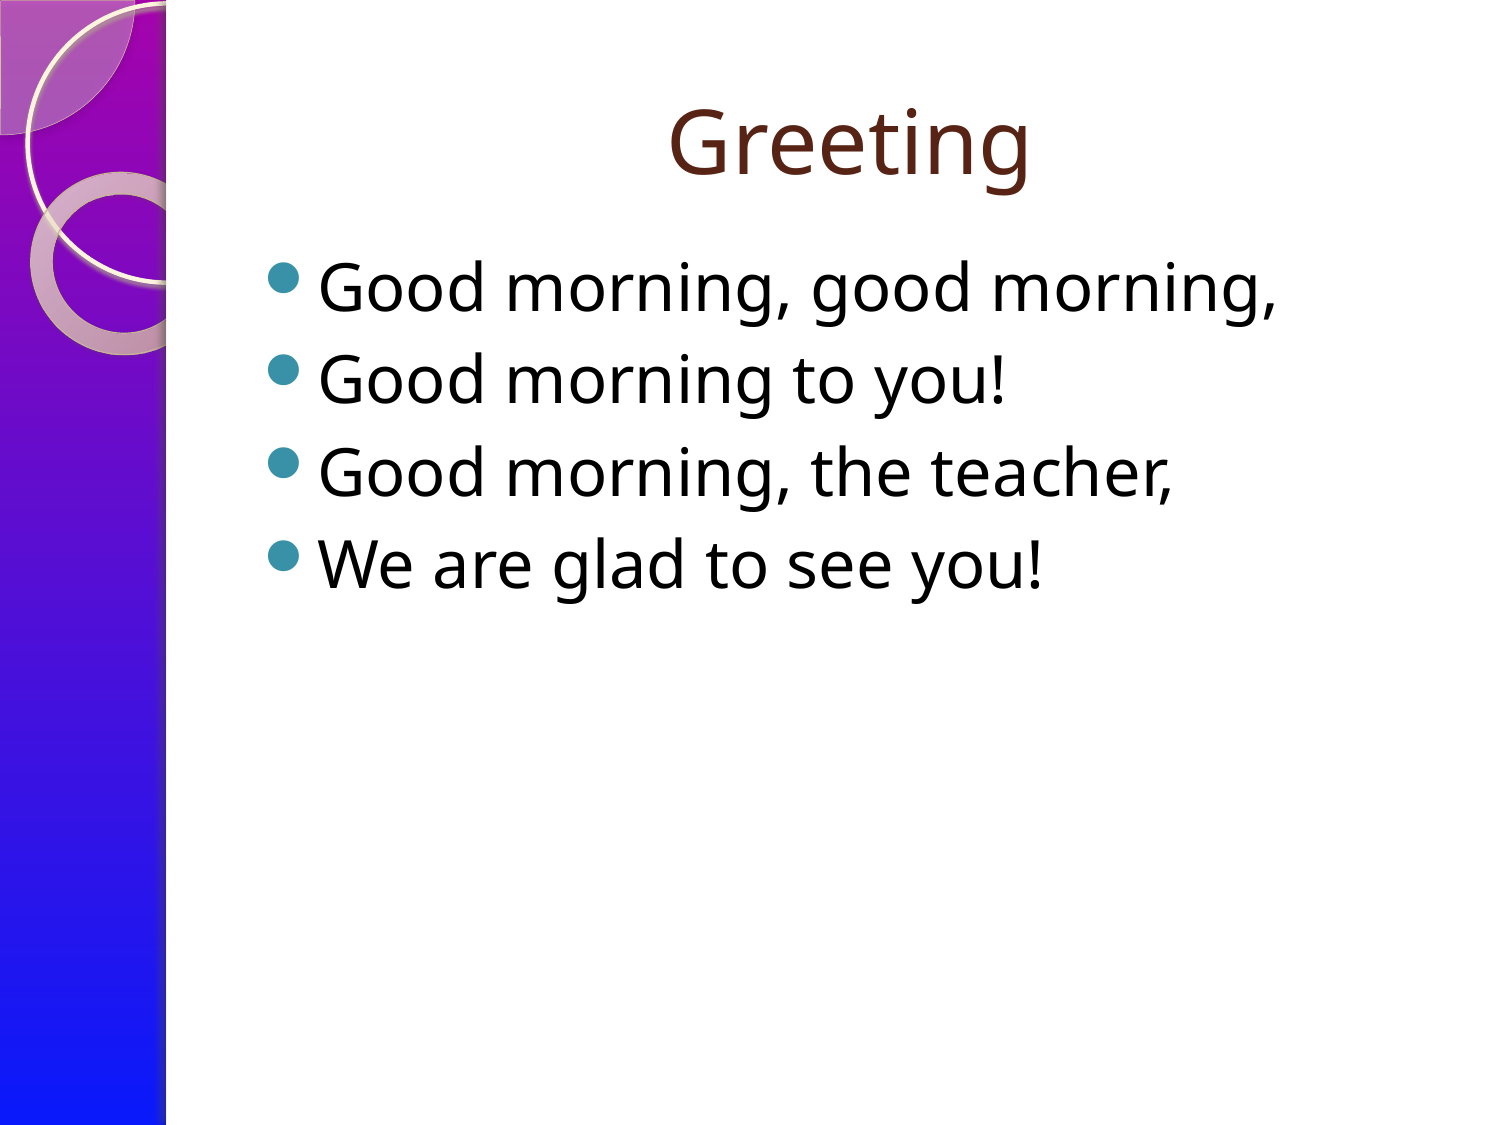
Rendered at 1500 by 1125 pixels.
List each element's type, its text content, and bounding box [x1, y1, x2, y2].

list Good morning, good morning, Good morning to you! Good morning, the teacher, We are glad to see you! [235, 237, 1466, 1025]
title Greeting [235, 45, 1466, 233]
